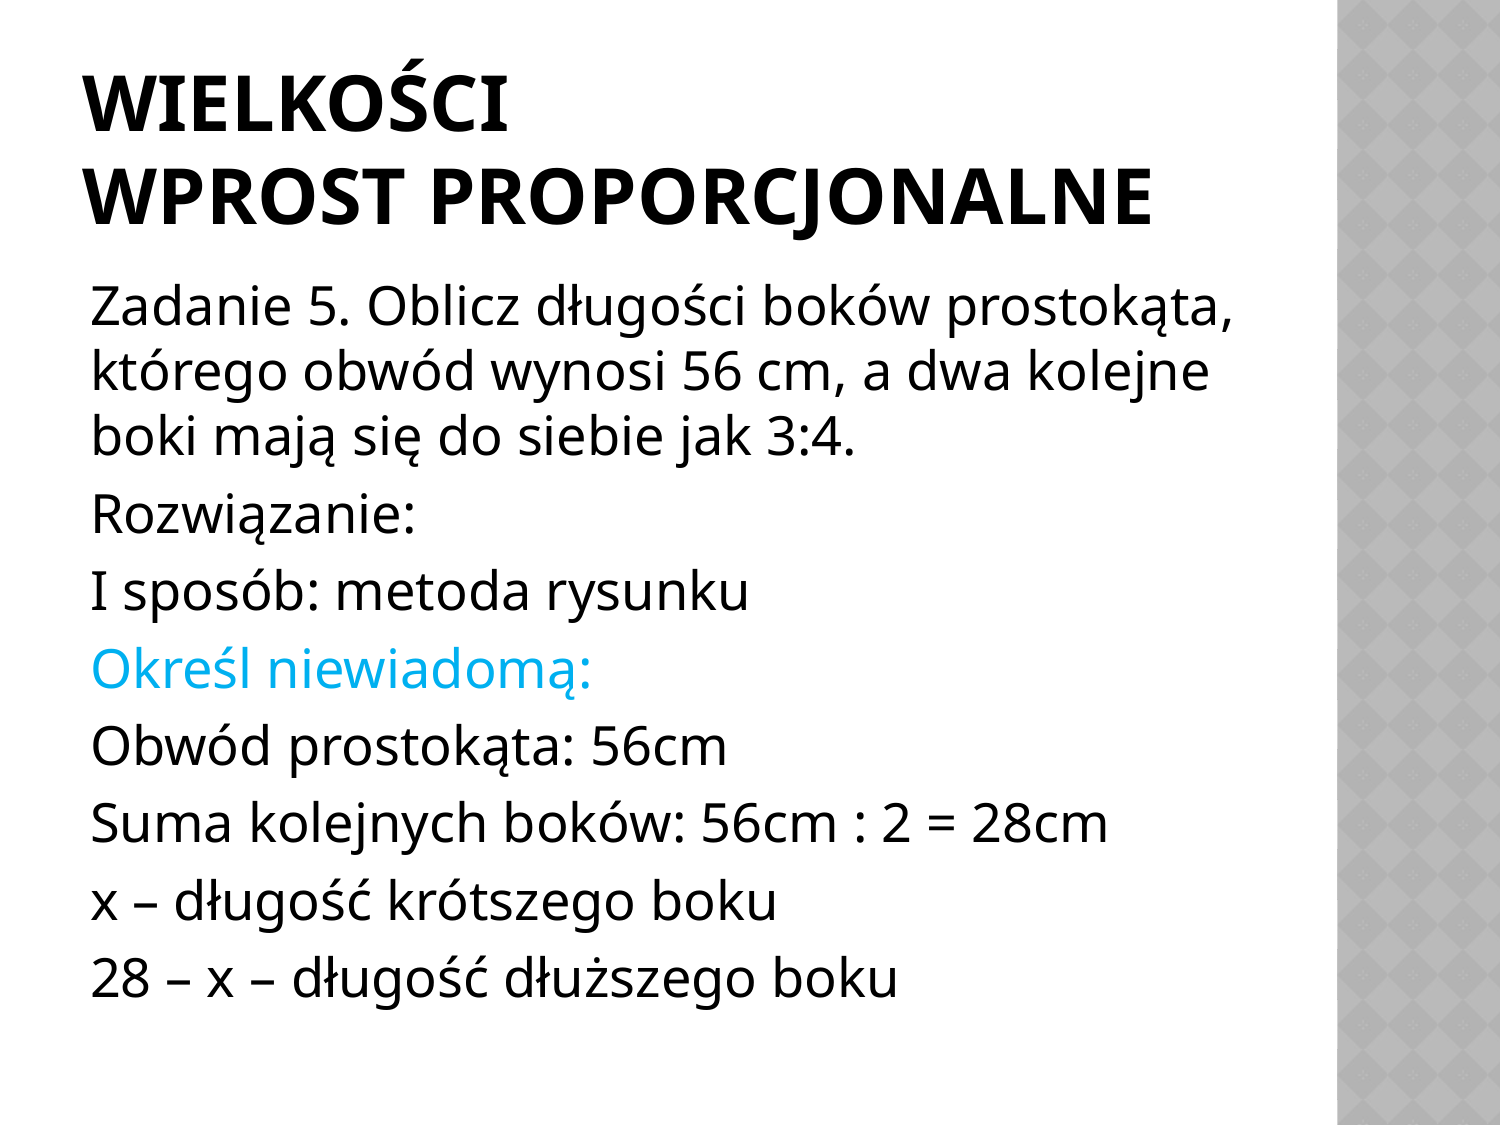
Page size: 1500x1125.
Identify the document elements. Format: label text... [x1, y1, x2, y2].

title Wielkości wprost proporcjonalne [75, 52, 1263, 240]
list Zadanie 5. Oblicz długości boków prostokąta, którego obwód wynosi 56 cm, a dwa kolejne boki mają się do siebie jak 3:4. Rozwiązanie: I sposób: metoda rysunku Określ niewiadomą: Obwód prostokąta: 56cm Suma kolejnych boków: 56cm : 2 = 28cm x – długość krótszego boku 28 – x – długość dłuższego boku [75, 264, 1263, 1060]
